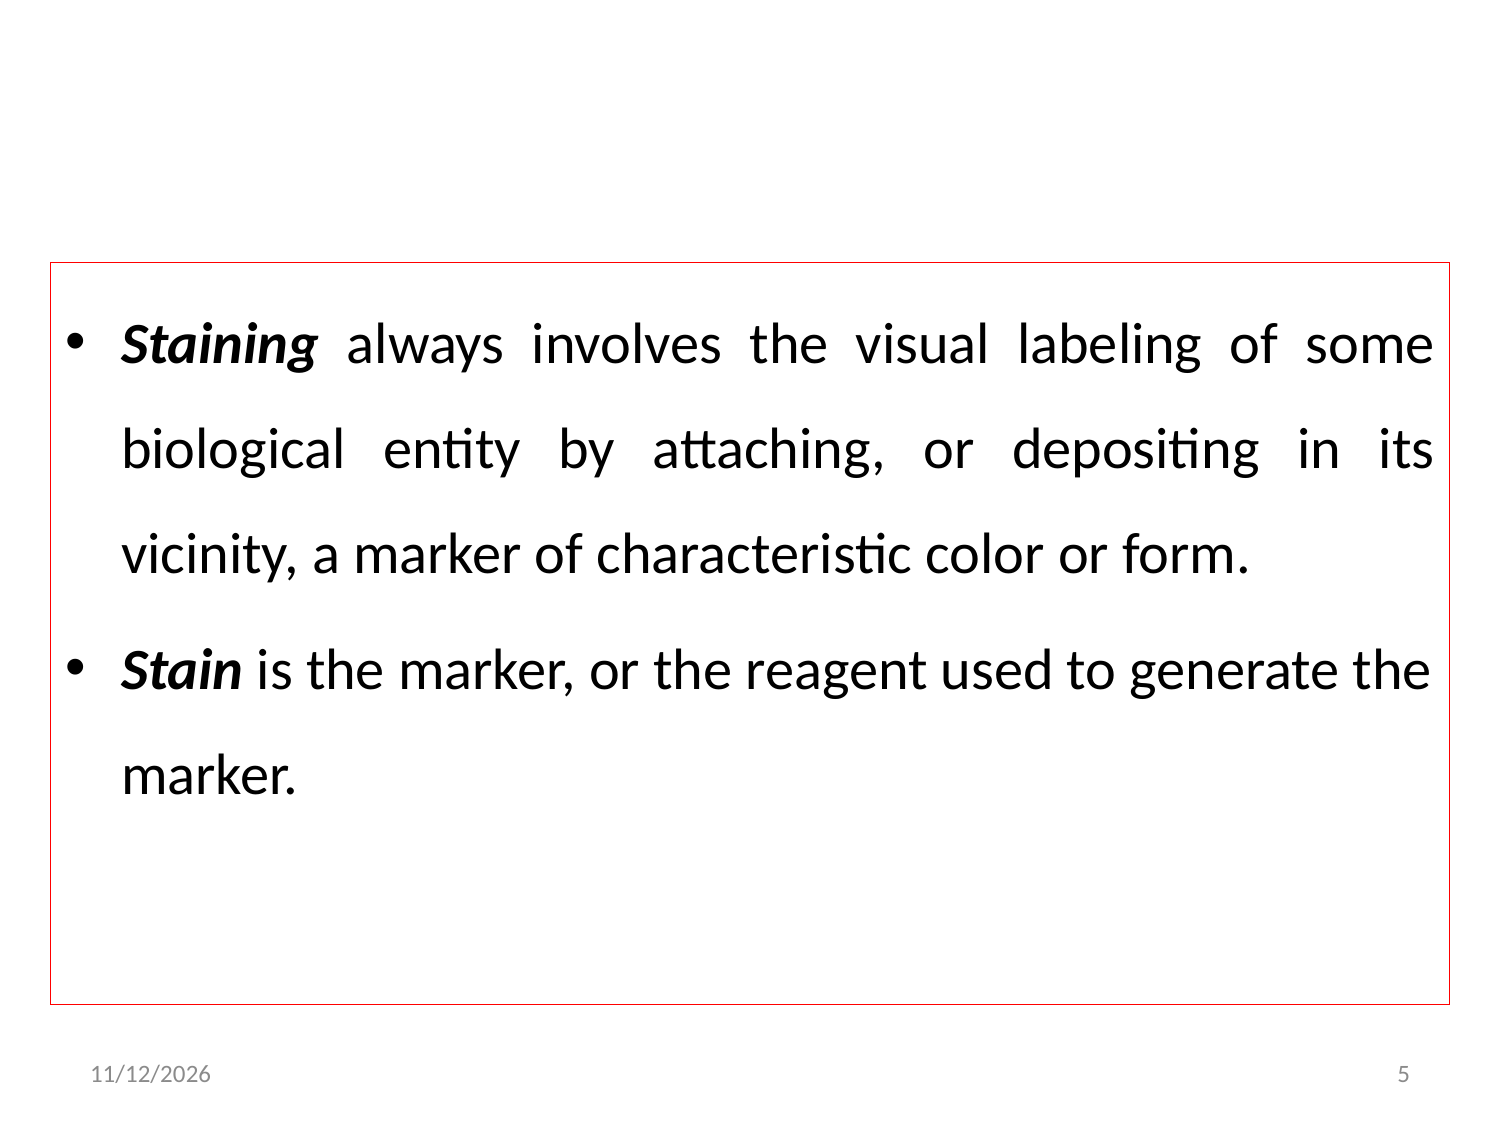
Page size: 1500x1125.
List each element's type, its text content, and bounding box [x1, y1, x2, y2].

slide_number 5 [1074, 1042, 1425, 1103]
list Staining always involves the visual labeling of some biological entity by attaching, or depositing in its vicinity, a marker of characteristic color or form. Stain is the marker, or the reagent used to generate the marker. [50, 262, 1450, 1005]
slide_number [75, 1042, 425, 1103]
